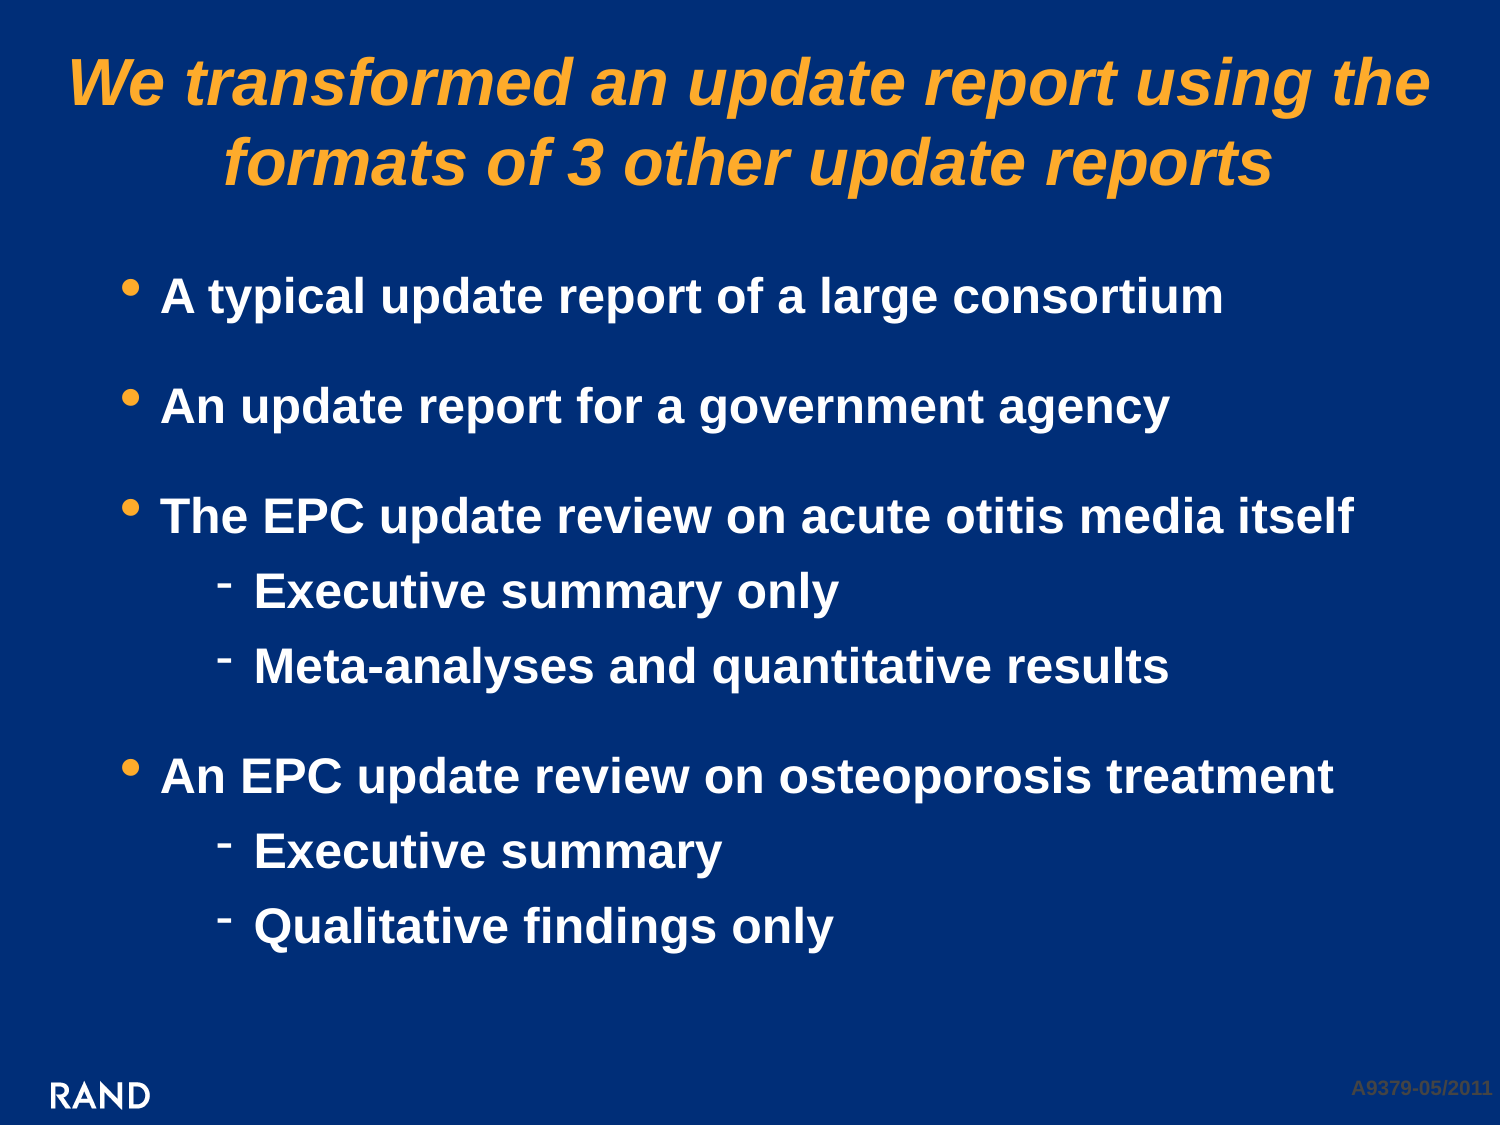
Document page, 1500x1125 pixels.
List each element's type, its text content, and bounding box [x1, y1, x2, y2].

title We transformed an update report using the formats of 3 other update reports [0, 24, 1500, 213]
picture [50, 1079, 151, 1110]
list A typical update report of a large consortium An update report for a government agency The EPC update review on acute otitis media itself Executive summary only Meta-analyses and quantitative results An EPC update review on osteoporosis treatment Executive summary Qualitative findings only [51, 256, 1449, 1006]
